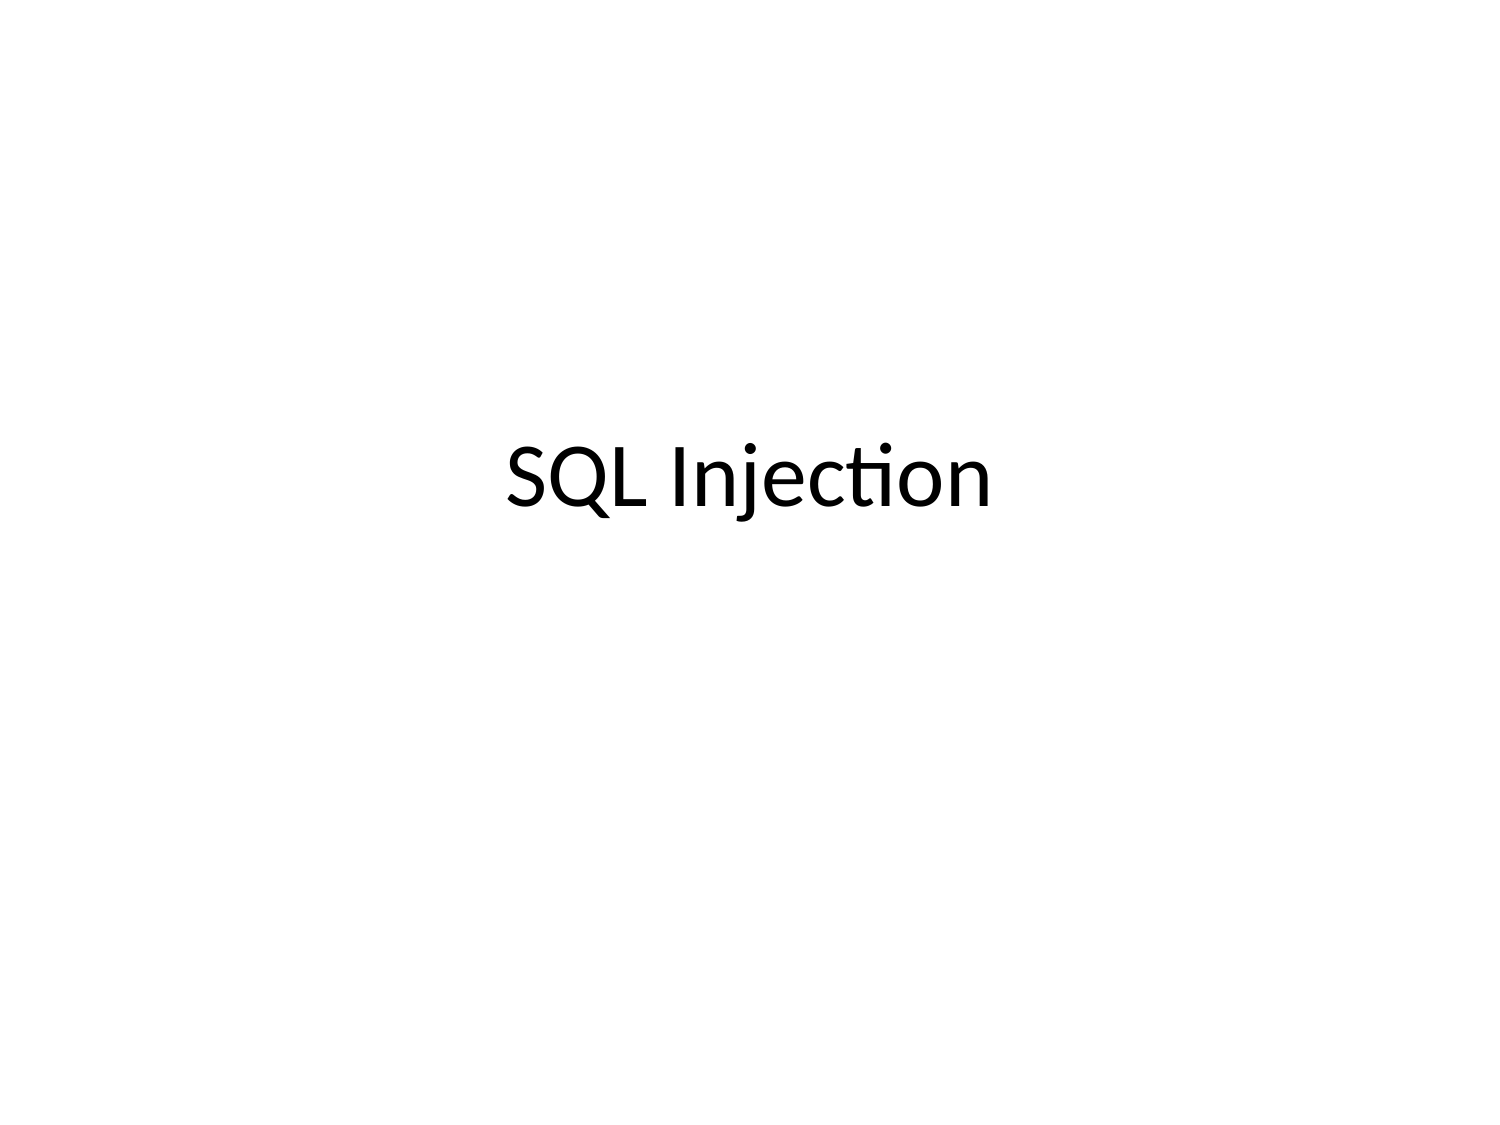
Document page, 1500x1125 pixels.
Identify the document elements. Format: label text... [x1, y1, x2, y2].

title SQL Injection [112, 349, 1388, 591]
